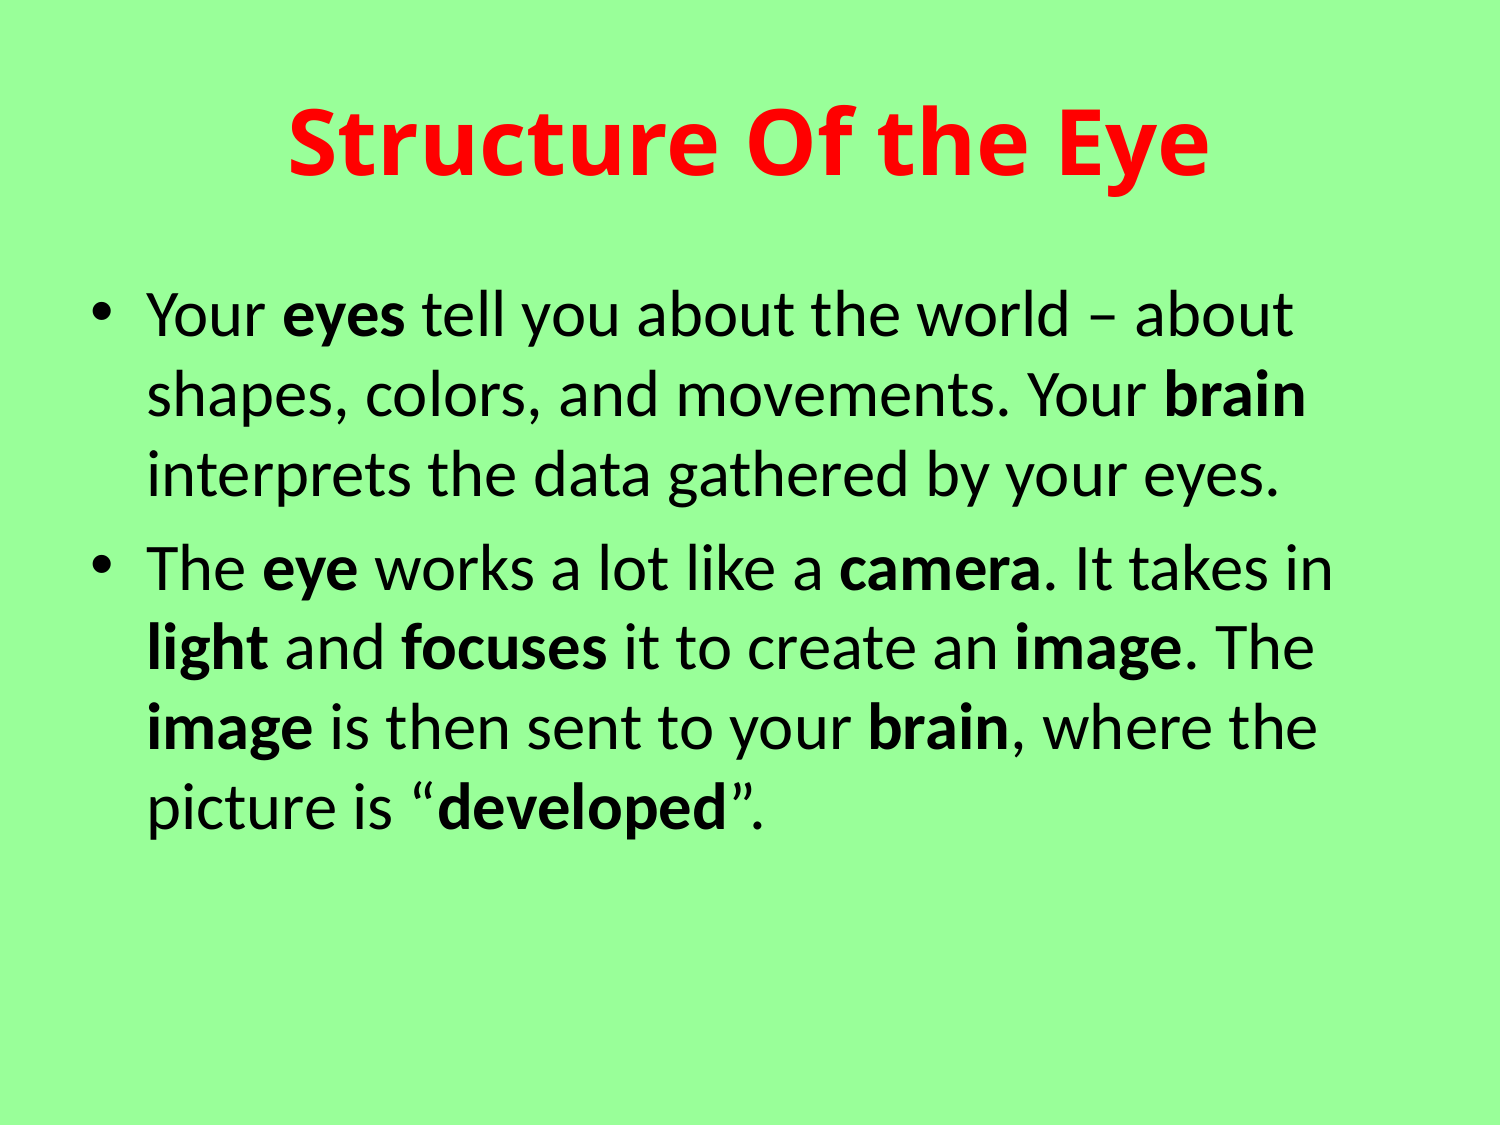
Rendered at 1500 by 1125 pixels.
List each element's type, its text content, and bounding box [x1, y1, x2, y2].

title Structure Of the Eye [75, 45, 1425, 233]
list Your eyes tell you about the world – about shapes, colors, and movements. Your brain interprets the data gathered by your eyes. The eye works a lot like a camera. It takes in light and focuses it to create an image. The image is then sent to your brain, where the picture is “developed”. [75, 262, 1425, 1005]
